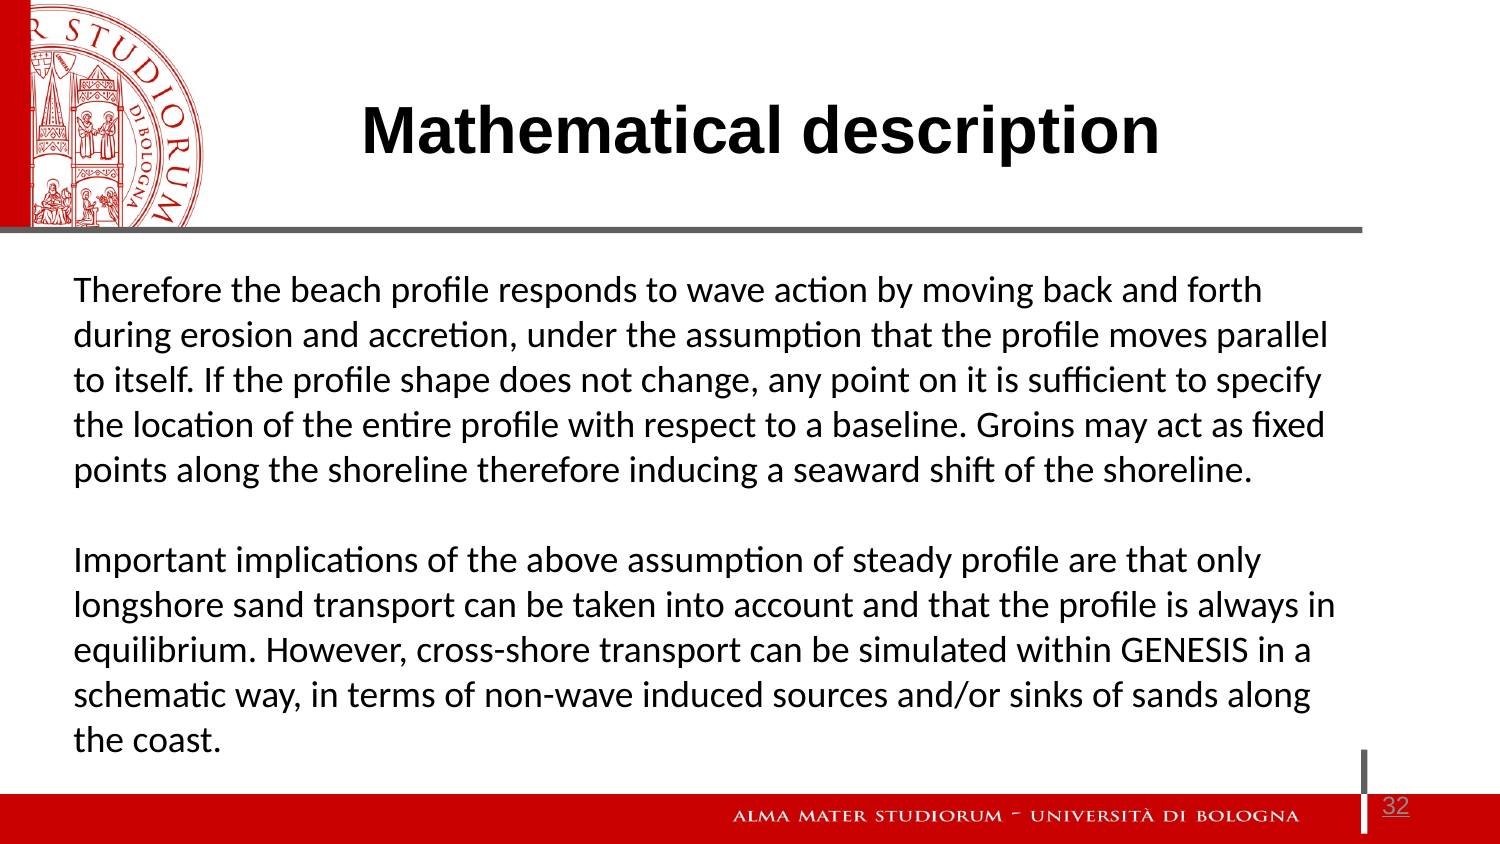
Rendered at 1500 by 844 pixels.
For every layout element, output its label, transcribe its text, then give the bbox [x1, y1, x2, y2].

text_box Therefore the beach profile responds to wave action by moving back and forth during erosion and accretion, under the assumption that the profile moves parallel to itself. If the profile shape does not change, any point on it is sufficient to specify the location of the entire profile with respect to a baseline. Groins may act as fixed points along the shoreline therefore inducing a seaward shift of the shoreline. Important implications of the above assumption of steady profile are that only longshore sand transport can be taken into account and that the profile is always in equilibrium. However, cross-shore transport can be simulated within GENESIS in a schematic way, in terms of non-wave induced sources and/or sinks of sands along the coast. [58, 257, 1383, 768]
picture [31, 0, 211, 226]
text_box Mathematical description [194, 79, 1329, 174]
picture [0, 794, 1500, 844]
slide_number 32 [1074, 782, 1425, 827]
